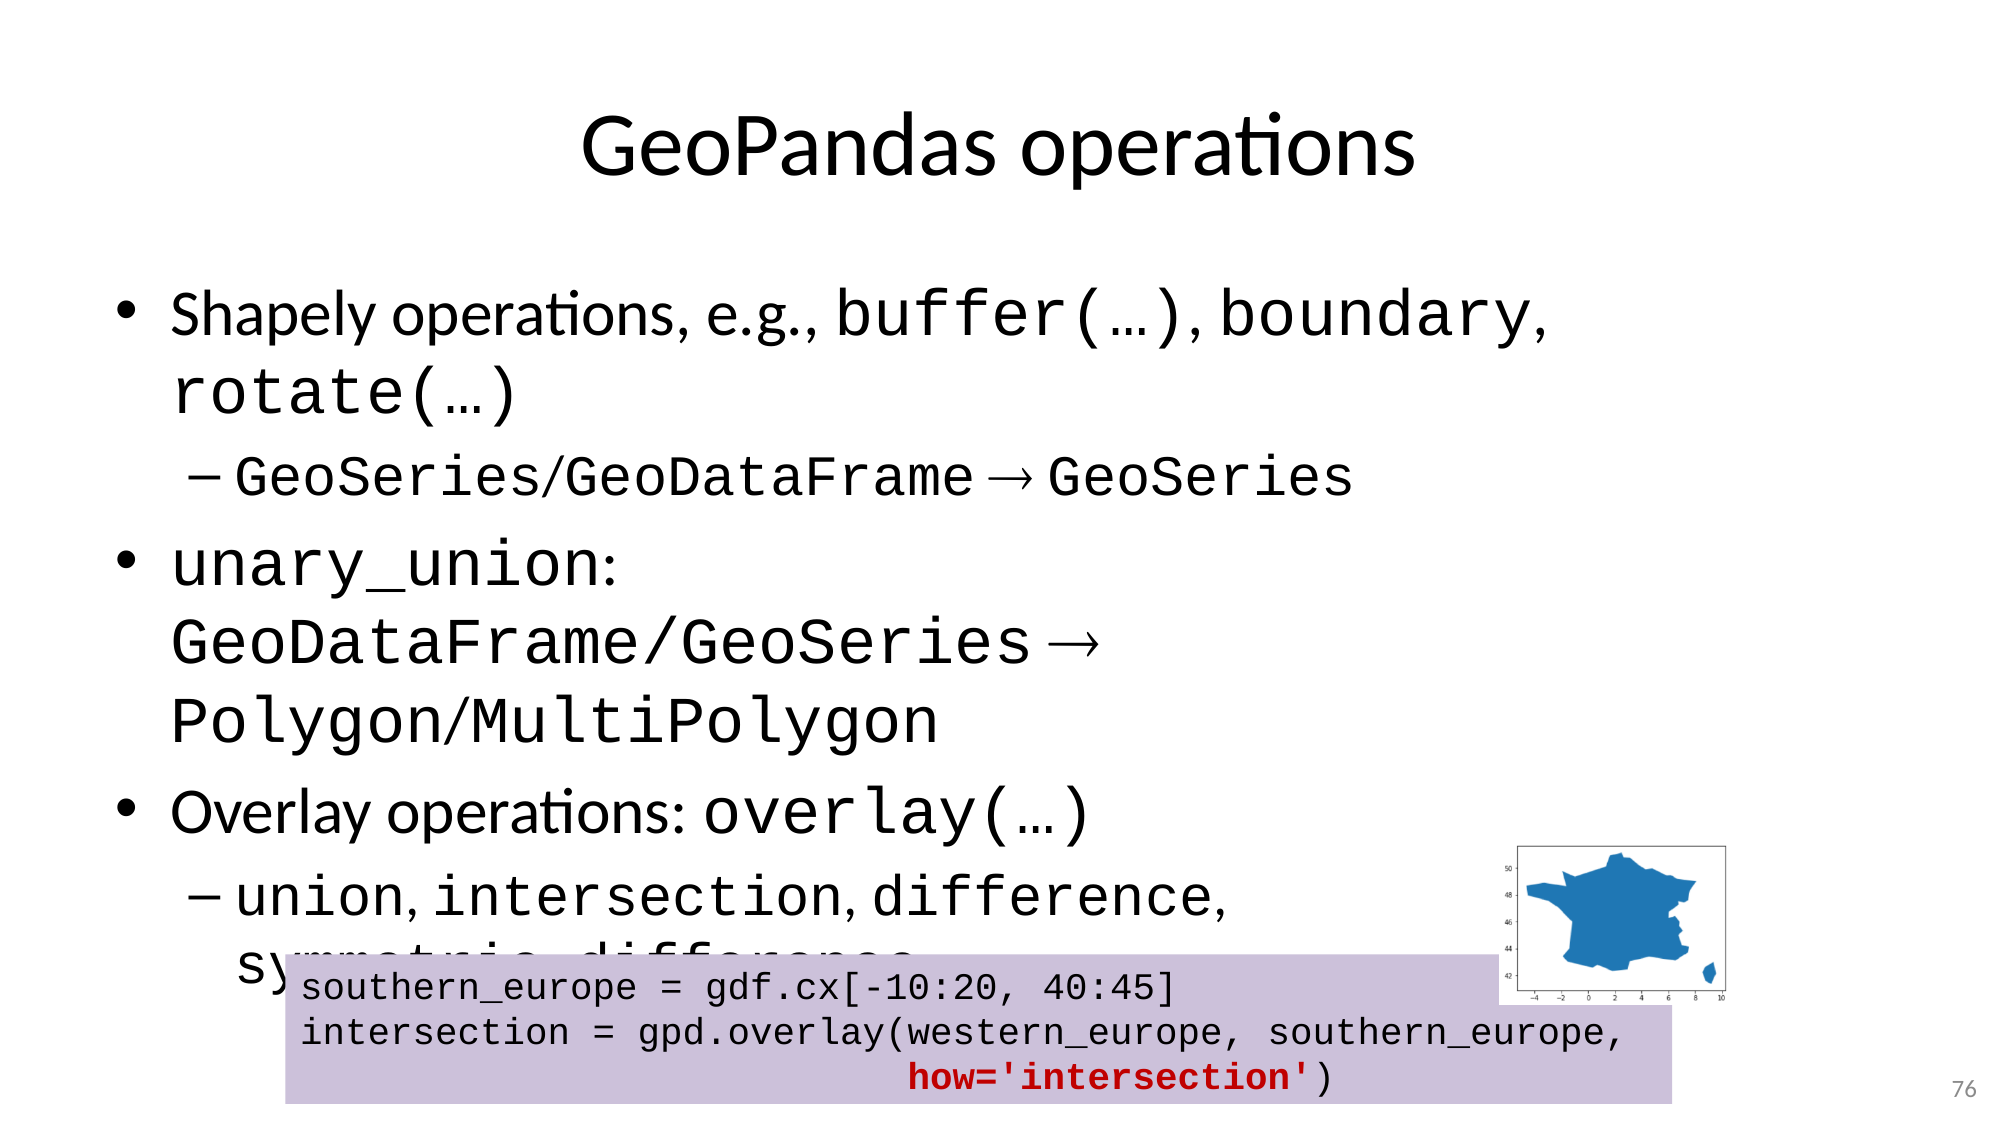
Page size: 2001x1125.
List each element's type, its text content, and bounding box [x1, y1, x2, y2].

list Shapely operations, e.g., buffer(…), boundary, rotate(…) GeoSeries/GeoDataFrame  GeoSeries unary_union: GeoDataFrame/GeoSeries  Polygon/MultiPolygon Overlay operations: overlay(…) union, intersection, difference, symmetric_difference [99, 262, 1900, 1005]
picture [1498, 841, 1729, 1006]
title GeoPandas operations [99, 45, 1900, 233]
text_box southern_europe = gdf.cx[-10:20, 40:45] intersection = gpd.overlay(western_europe, southern_europe, how='intersection') [285, 954, 1673, 1104]
slide_number 76 [1525, 1057, 1993, 1118]
